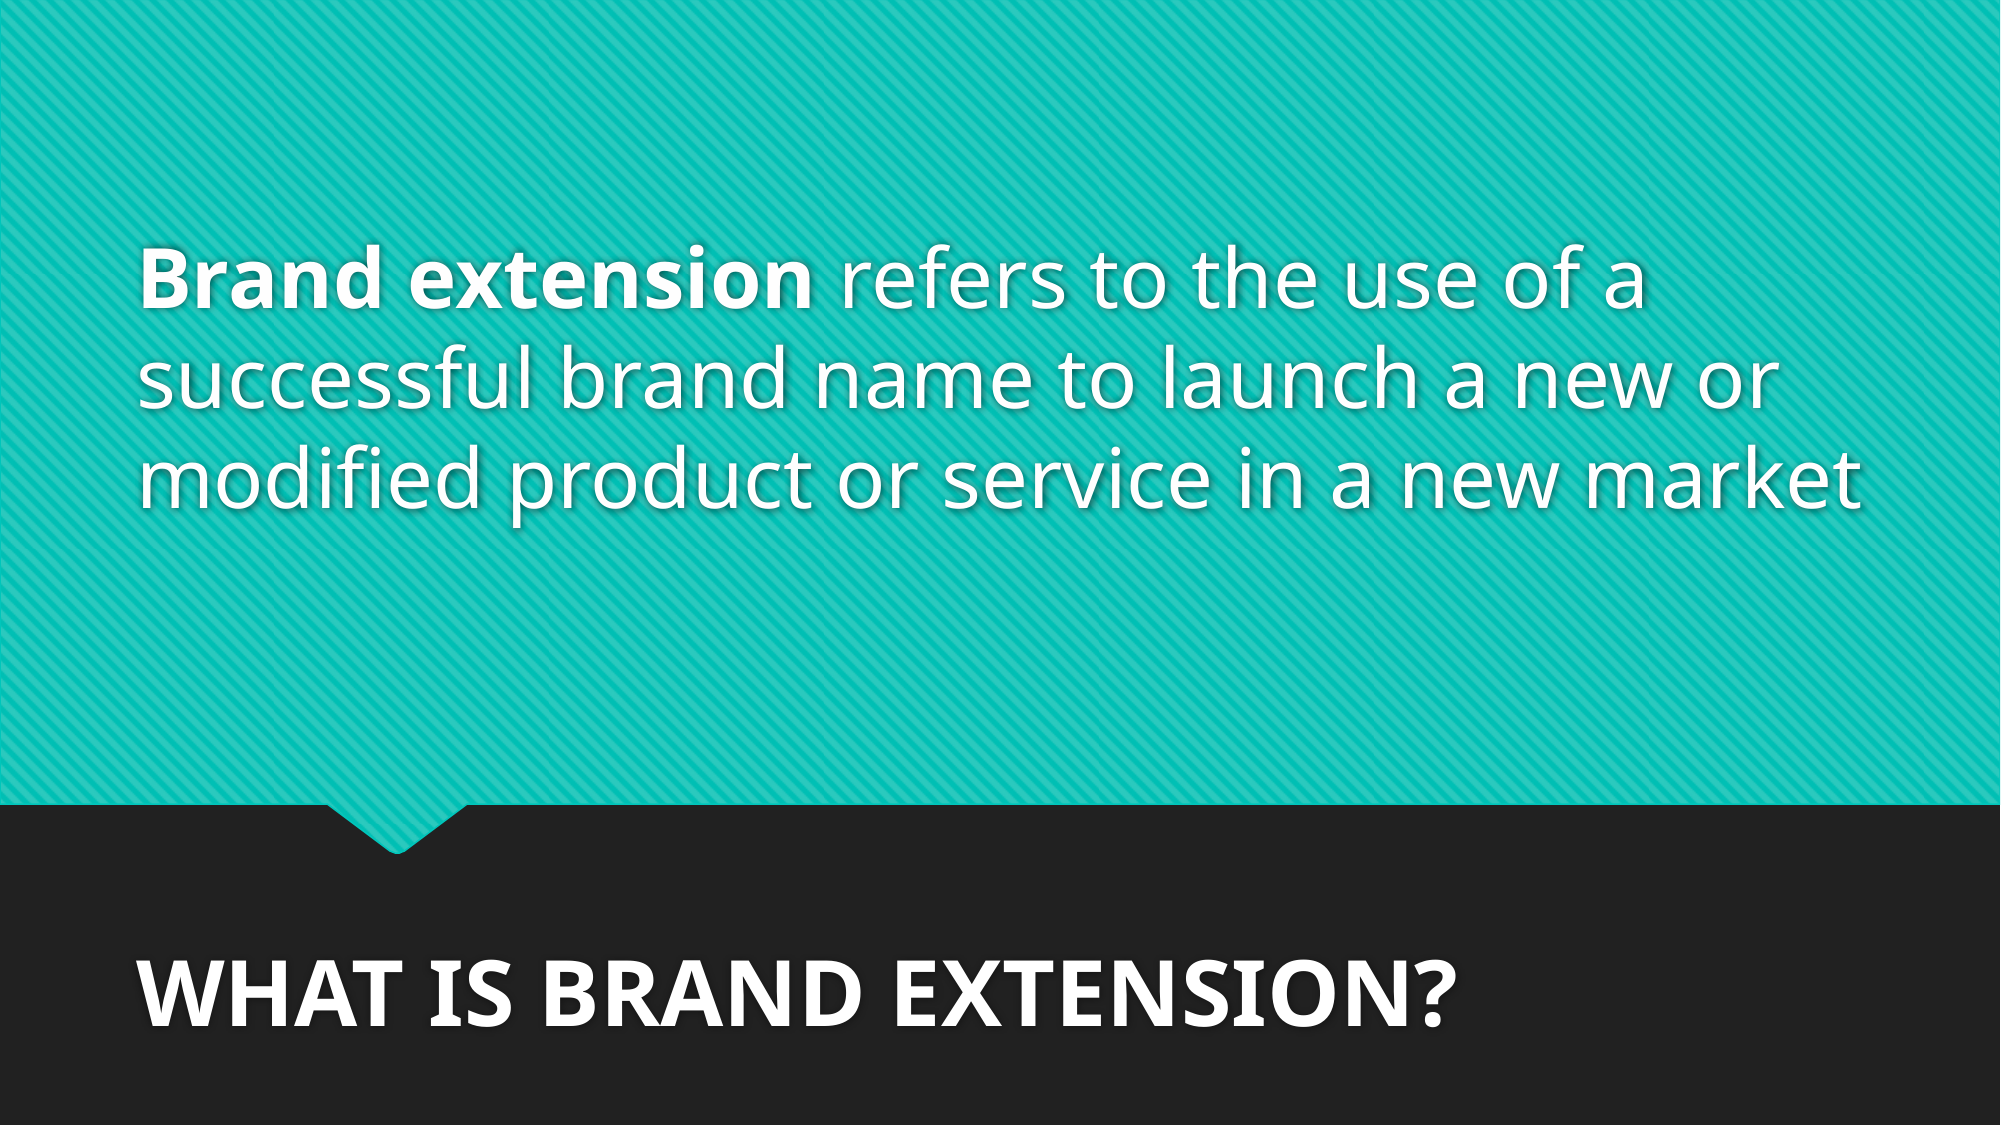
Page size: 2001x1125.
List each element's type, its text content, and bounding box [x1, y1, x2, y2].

title Brand extension refers to the use of a successful brand name to launch a new or modified product or service in a new market [121, 365, 1926, 533]
subtitle WHAT IS BRAND EXTENSION? [121, 927, 1856, 1057]
